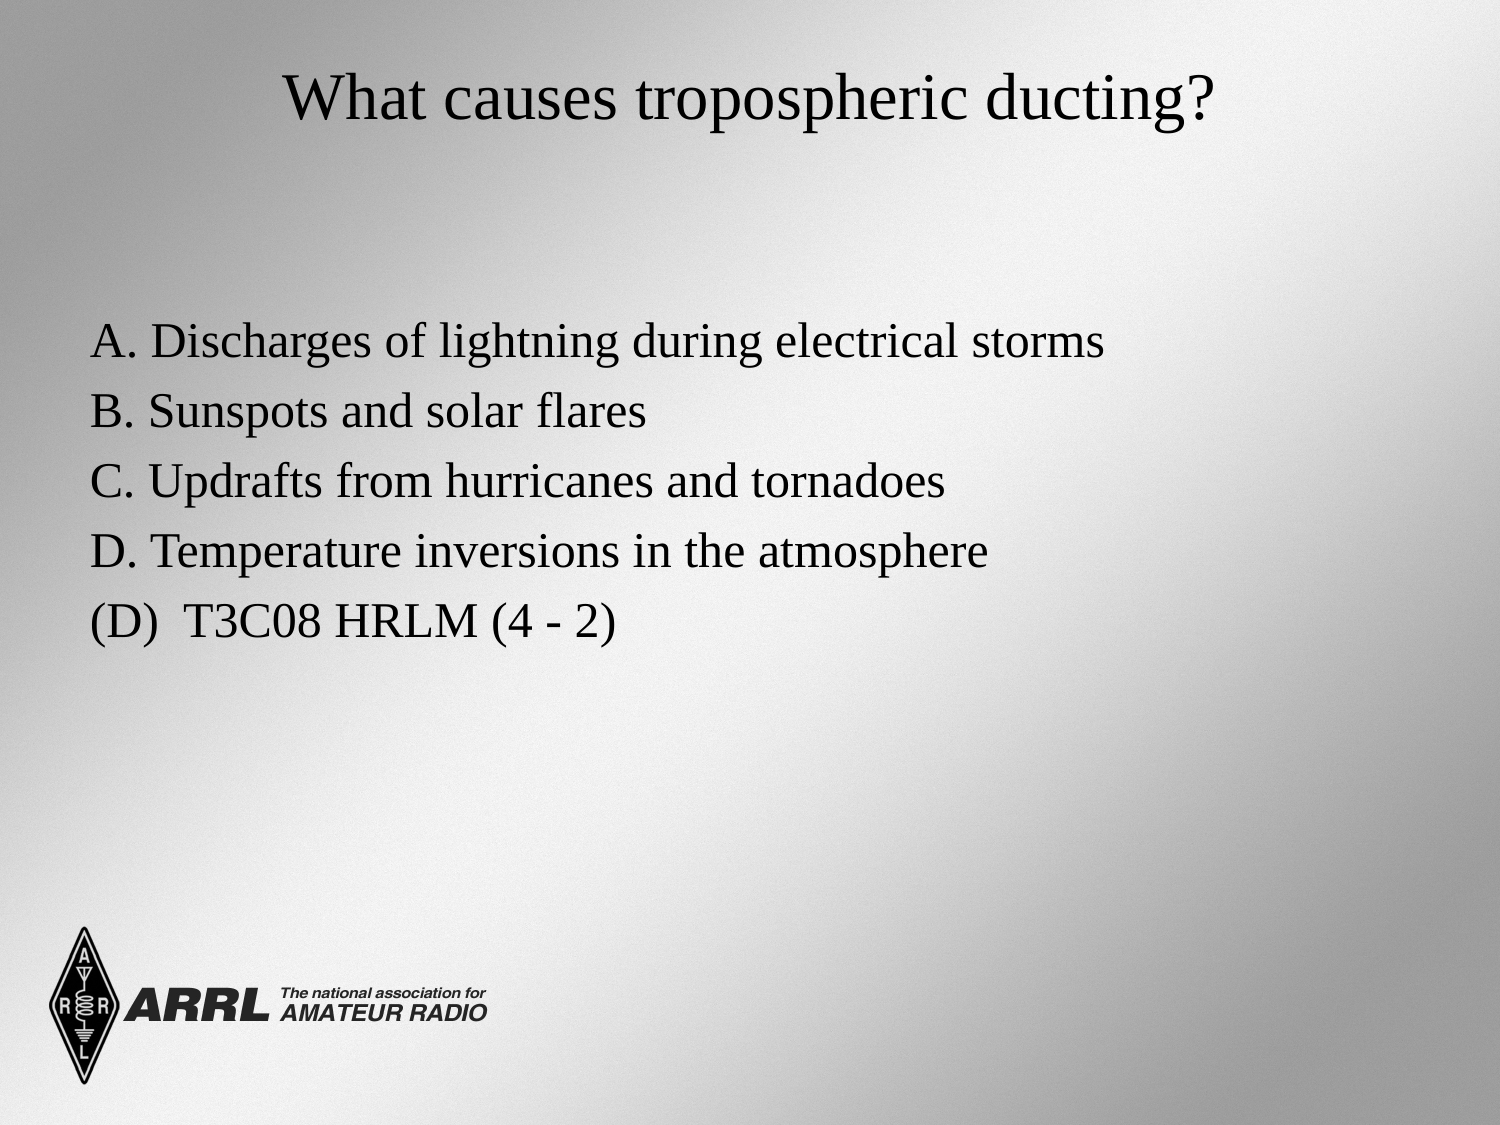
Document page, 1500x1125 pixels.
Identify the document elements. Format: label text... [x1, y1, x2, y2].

picture [0, 0, 1500, 1125]
list A. Discharges of lightning during electrical storms B. Sunspots and solar flares C. Updrafts from hurricanes and tornadoes D. Temperature inversions in the atmosphere (D) T3C08 HRLM (4 - 2) [75, 299, 1425, 1005]
title What causes tropospheric ducting? [75, 45, 1425, 233]
